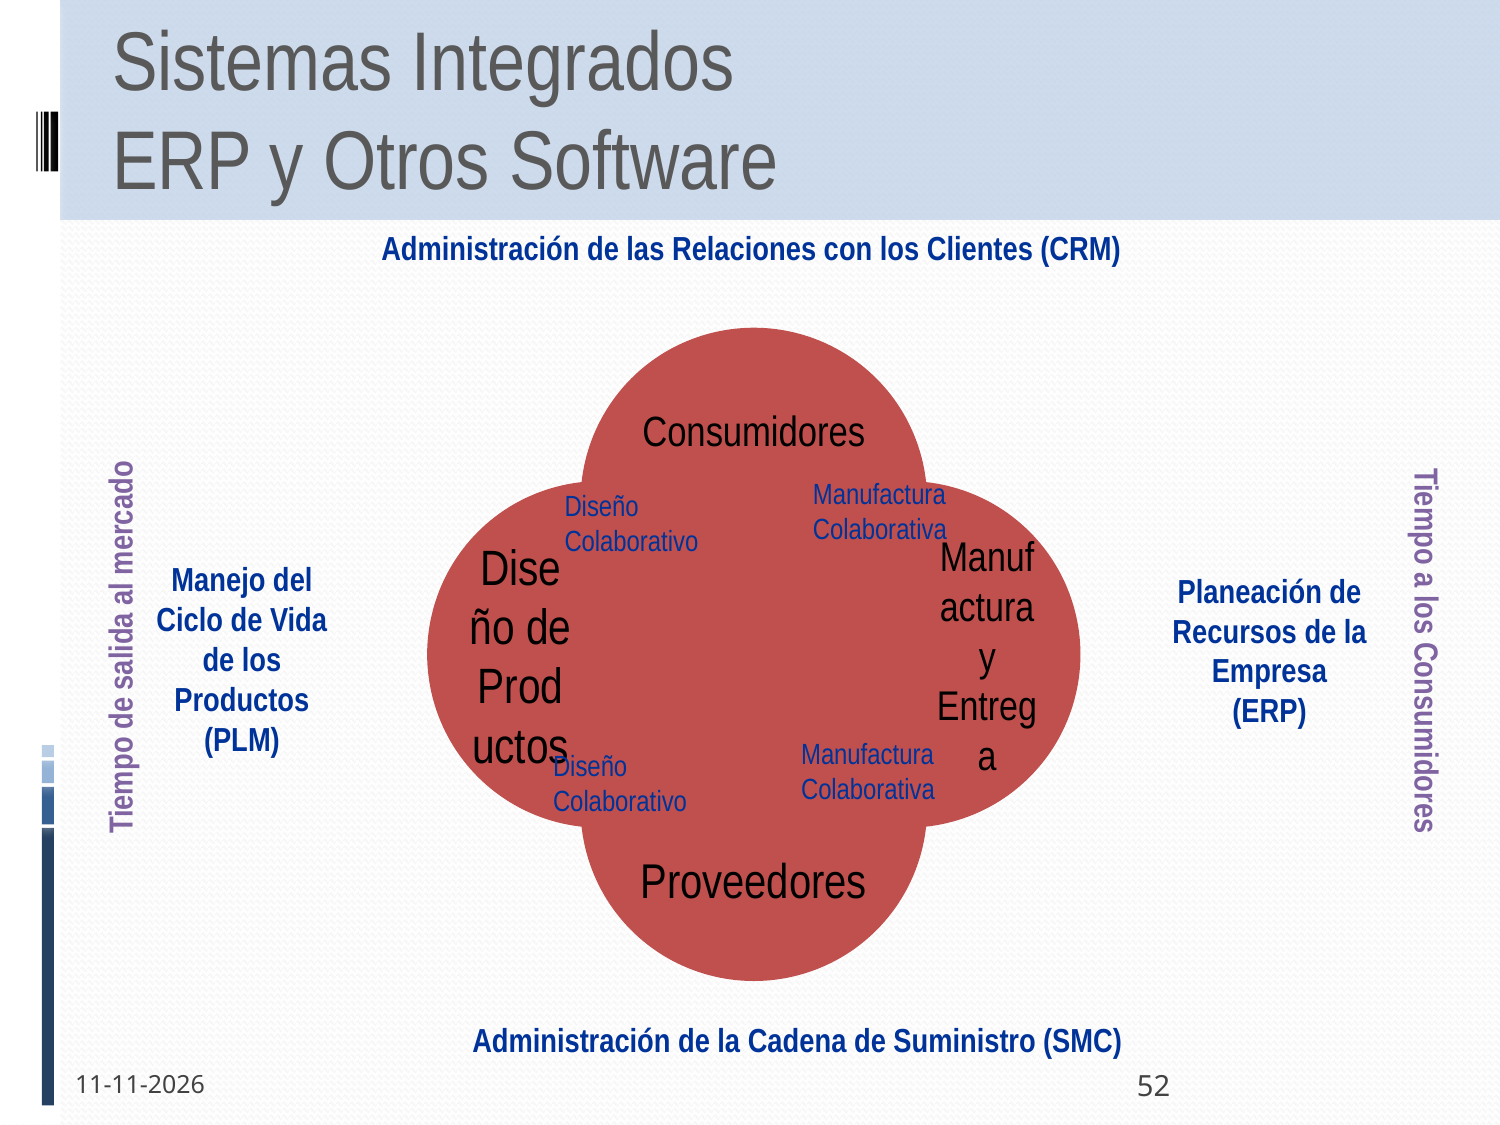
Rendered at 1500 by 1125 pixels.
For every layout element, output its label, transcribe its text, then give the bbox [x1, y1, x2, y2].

text_box Administración de las Relaciones con los Clientes (CRM) [366, 219, 1137, 275]
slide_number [75, 1042, 243, 1103]
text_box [253, 314, 1255, 982]
text_box Planeación de Recursos de la Empresa (ERP) [1260, 562, 1388, 737]
title Sistemas Integrados ERP y Otros Software [111, 18, 1436, 207]
text_box Manejo del Ciclo de Vida de los Productos (PLM) [147, 550, 247, 765]
text_box Tiempo de salida al mercado [91, 445, 147, 849]
slide_number 52 [1045, 1046, 1171, 1107]
text_box Administración de la Cadena de Suministro (SMC) [457, 1011, 1139, 1066]
text_box Tiempo a los Consumidores [1400, 453, 1456, 849]
